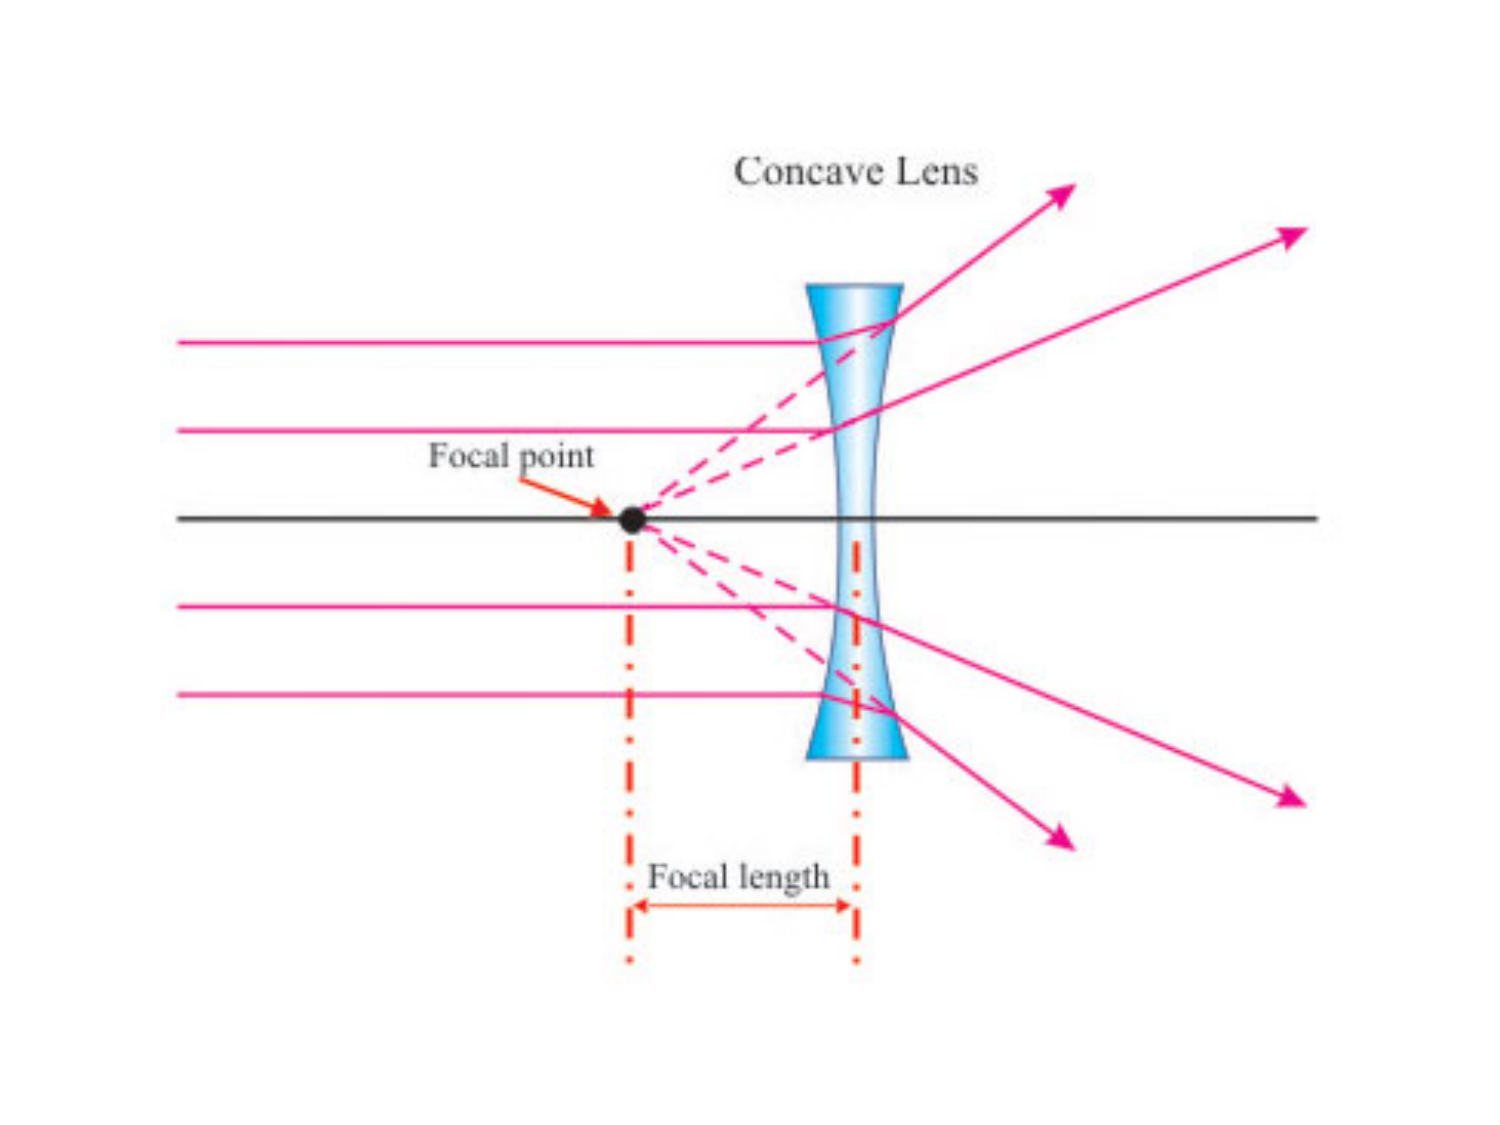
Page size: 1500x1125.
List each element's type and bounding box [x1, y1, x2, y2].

picture [137, 124, 1360, 1001]
